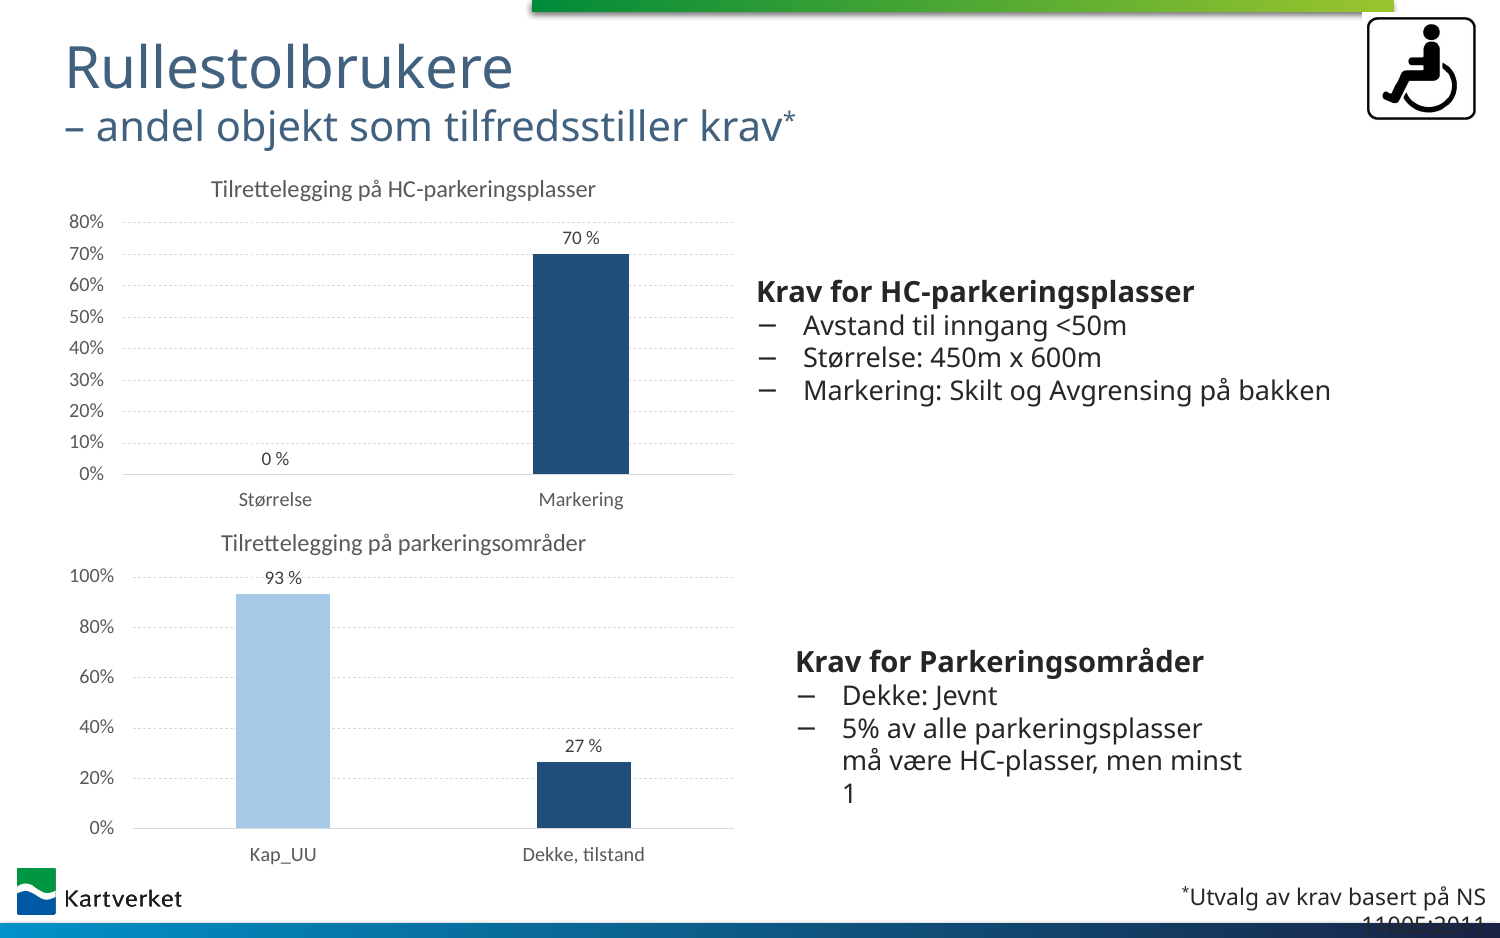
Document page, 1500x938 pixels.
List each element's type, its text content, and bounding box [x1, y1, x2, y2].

text_box Krav for Parkeringsområder Dekke: Jevnt 5% av alle parkeringsplasser må være HC-plasser, men minst 1 [780, 636, 1261, 816]
picture [1362, 12, 1481, 126]
text_box Rullestolbrukere – andel objekt som tilfredsstiller krav* [49, 25, 1431, 158]
picture [62, 166, 746, 519]
text_box *Utvalg av krav basert på NS 11005:2011 [1068, 873, 1500, 938]
text_box Krav for HC-parkeringsplasser Avstand til inngang <50m Størrelse: 450m x 600m Markering: Skilt og Avgrensing på bakken [750, 265, 1346, 413]
picture [62, 520, 746, 874]
